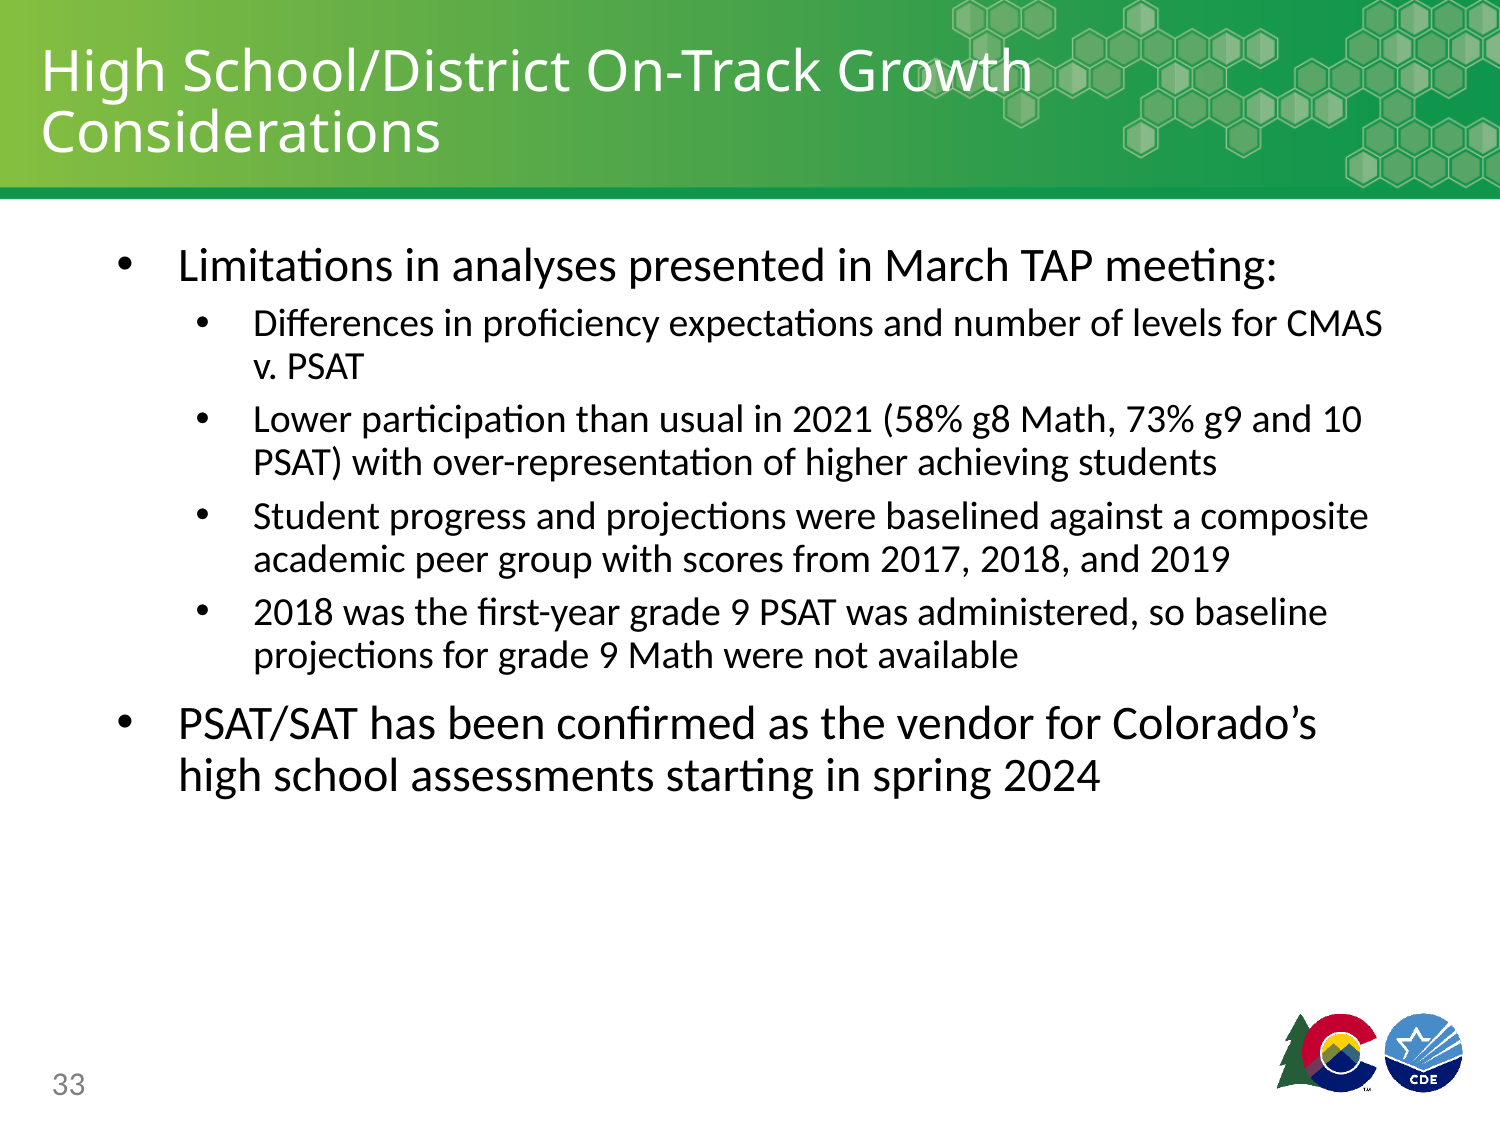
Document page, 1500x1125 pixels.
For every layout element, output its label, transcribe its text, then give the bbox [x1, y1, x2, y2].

slide_number 33 [36, 1054, 375, 1115]
picture [1275, 1012, 1463, 1093]
list Limitations in analyses presented in March TAP meeting: Differences in proficiency expectations and number of levels for CMAS v. PSAT Lower participation than usual in 2021 (58% g8 Math, 73% g9 and 10 PSAT) with over-representation of higher achieving students Student progress and projections were baselined against a composite academic peer group with scores from 2017, 2018, and 2019 2018 was the first-year grade 9 PSAT was administered, so baseline projections for grade 9 Math were not available PSAT/SAT has been confirmed as the vendor for Colorado’s high school assessments starting in spring 2024 [103, 239, 1397, 1002]
title High School/District On-Track Growth Considerations [40, 41, 1038, 166]
picture [0, 0, 1500, 200]
